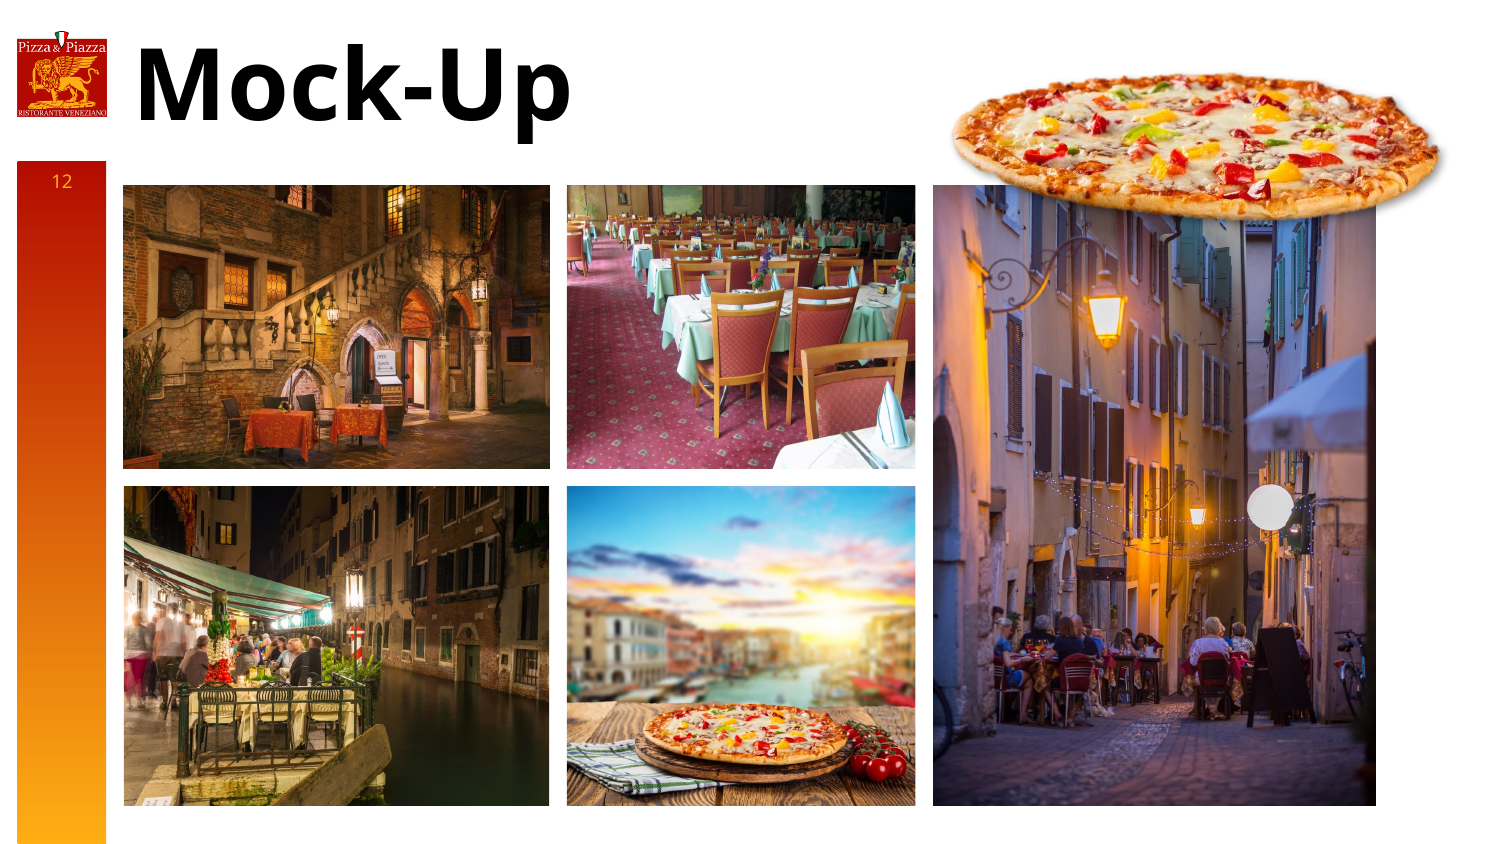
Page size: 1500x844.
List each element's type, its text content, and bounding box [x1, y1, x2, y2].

picture [123, 486, 550, 806]
slide_number 11 [17, 161, 107, 844]
title Mock-Up [117, 32, 1483, 145]
picture [932, 37, 1455, 807]
picture [17, 31, 107, 117]
picture [123, 185, 550, 469]
picture [566, 185, 916, 469]
picture [566, 486, 916, 806]
